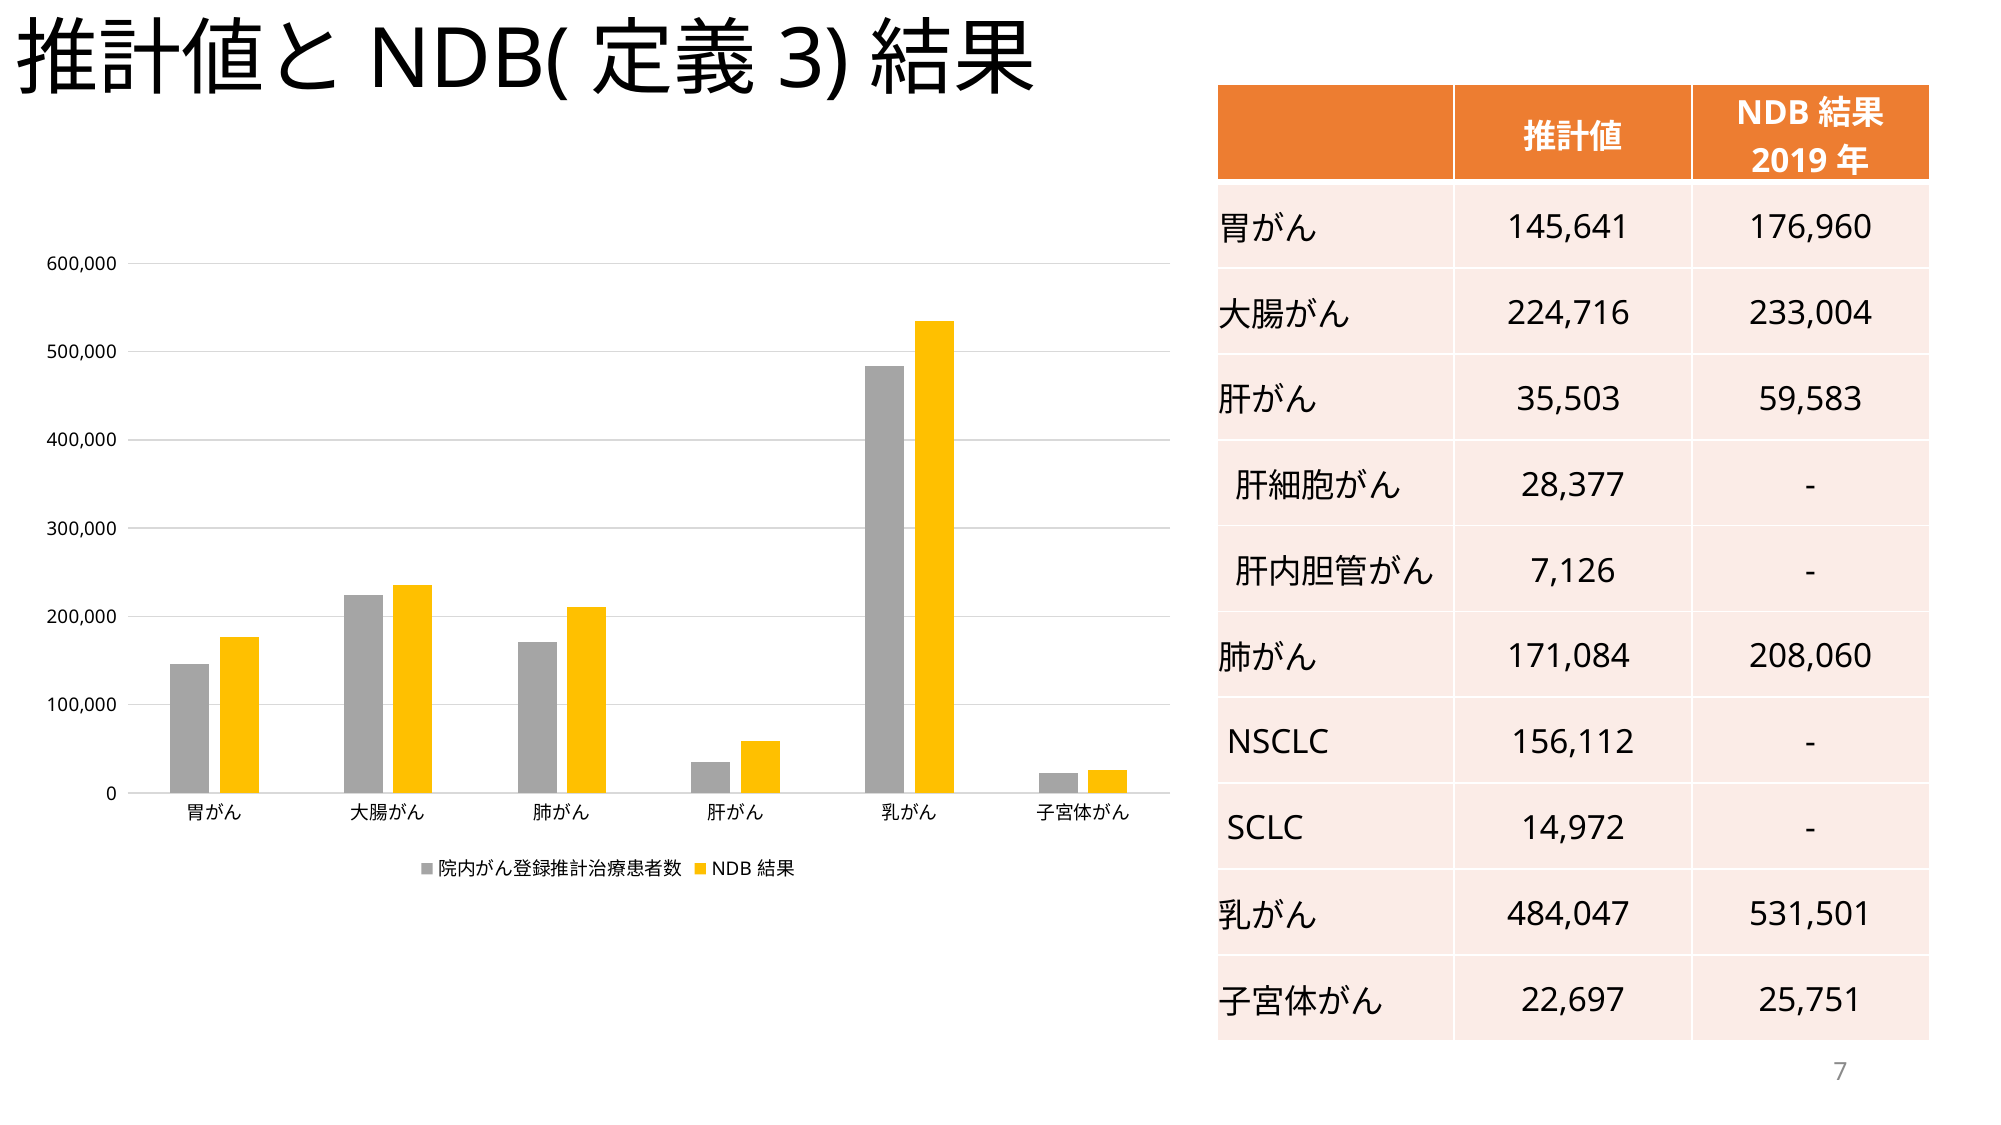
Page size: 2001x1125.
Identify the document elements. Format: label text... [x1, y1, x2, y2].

table_cell 224,716 [1455, 269, 1691, 353]
table_cell 156,112 [1455, 698, 1691, 782]
table_cell - [1693, 441, 1929, 525]
table_cell 25,751 [1693, 956, 1929, 1040]
table_cell 59,583 [1693, 355, 1929, 439]
table_cell 大腸がん [1218, 269, 1453, 353]
table_cell 7,126 [1455, 526, 1691, 611]
slide_number 7 [1412, 1042, 1863, 1103]
table_cell 肝がん [1218, 355, 1453, 439]
table_cell 484,047 [1455, 870, 1691, 954]
table_cell 176,960 [1693, 185, 1929, 267]
table_cell - [1693, 784, 1929, 868]
table_cell 145,641 [1455, 185, 1691, 267]
table_cell 肺がん [1218, 612, 1453, 696]
table_cell 14,972 [1455, 784, 1691, 868]
title 推計値とNDB(定義3)結果 [0, 0, 1725, 122]
table_cell SCLC [1218, 784, 1453, 868]
table_cell 35,503 [1455, 355, 1691, 439]
table_cell - [1693, 698, 1929, 782]
table_cell 肝内胆管がん [1218, 526, 1453, 611]
table_header NDB結果 2019年 [1693, 85, 1929, 179]
table_header [1218, 85, 1453, 179]
table_cell 171,084 [1455, 612, 1691, 696]
table_header 推計値 [1455, 85, 1691, 179]
table_cell - [1693, 526, 1929, 611]
table_cell 531,501 [1693, 870, 1929, 954]
table_cell 子宮体がん [1218, 956, 1453, 1040]
table_cell 22,697 [1455, 956, 1691, 1040]
table_cell 胃がん [1218, 185, 1453, 267]
table_cell 233,004 [1693, 269, 1929, 353]
table_cell NSCLC [1218, 698, 1453, 782]
table_cell 肝細胞がん [1218, 441, 1453, 525]
table_cell 乳がん [1218, 870, 1453, 954]
chart [23, 236, 1194, 888]
table_cell 208,060 [1693, 612, 1929, 696]
table_cell 28,377 [1455, 441, 1691, 525]
